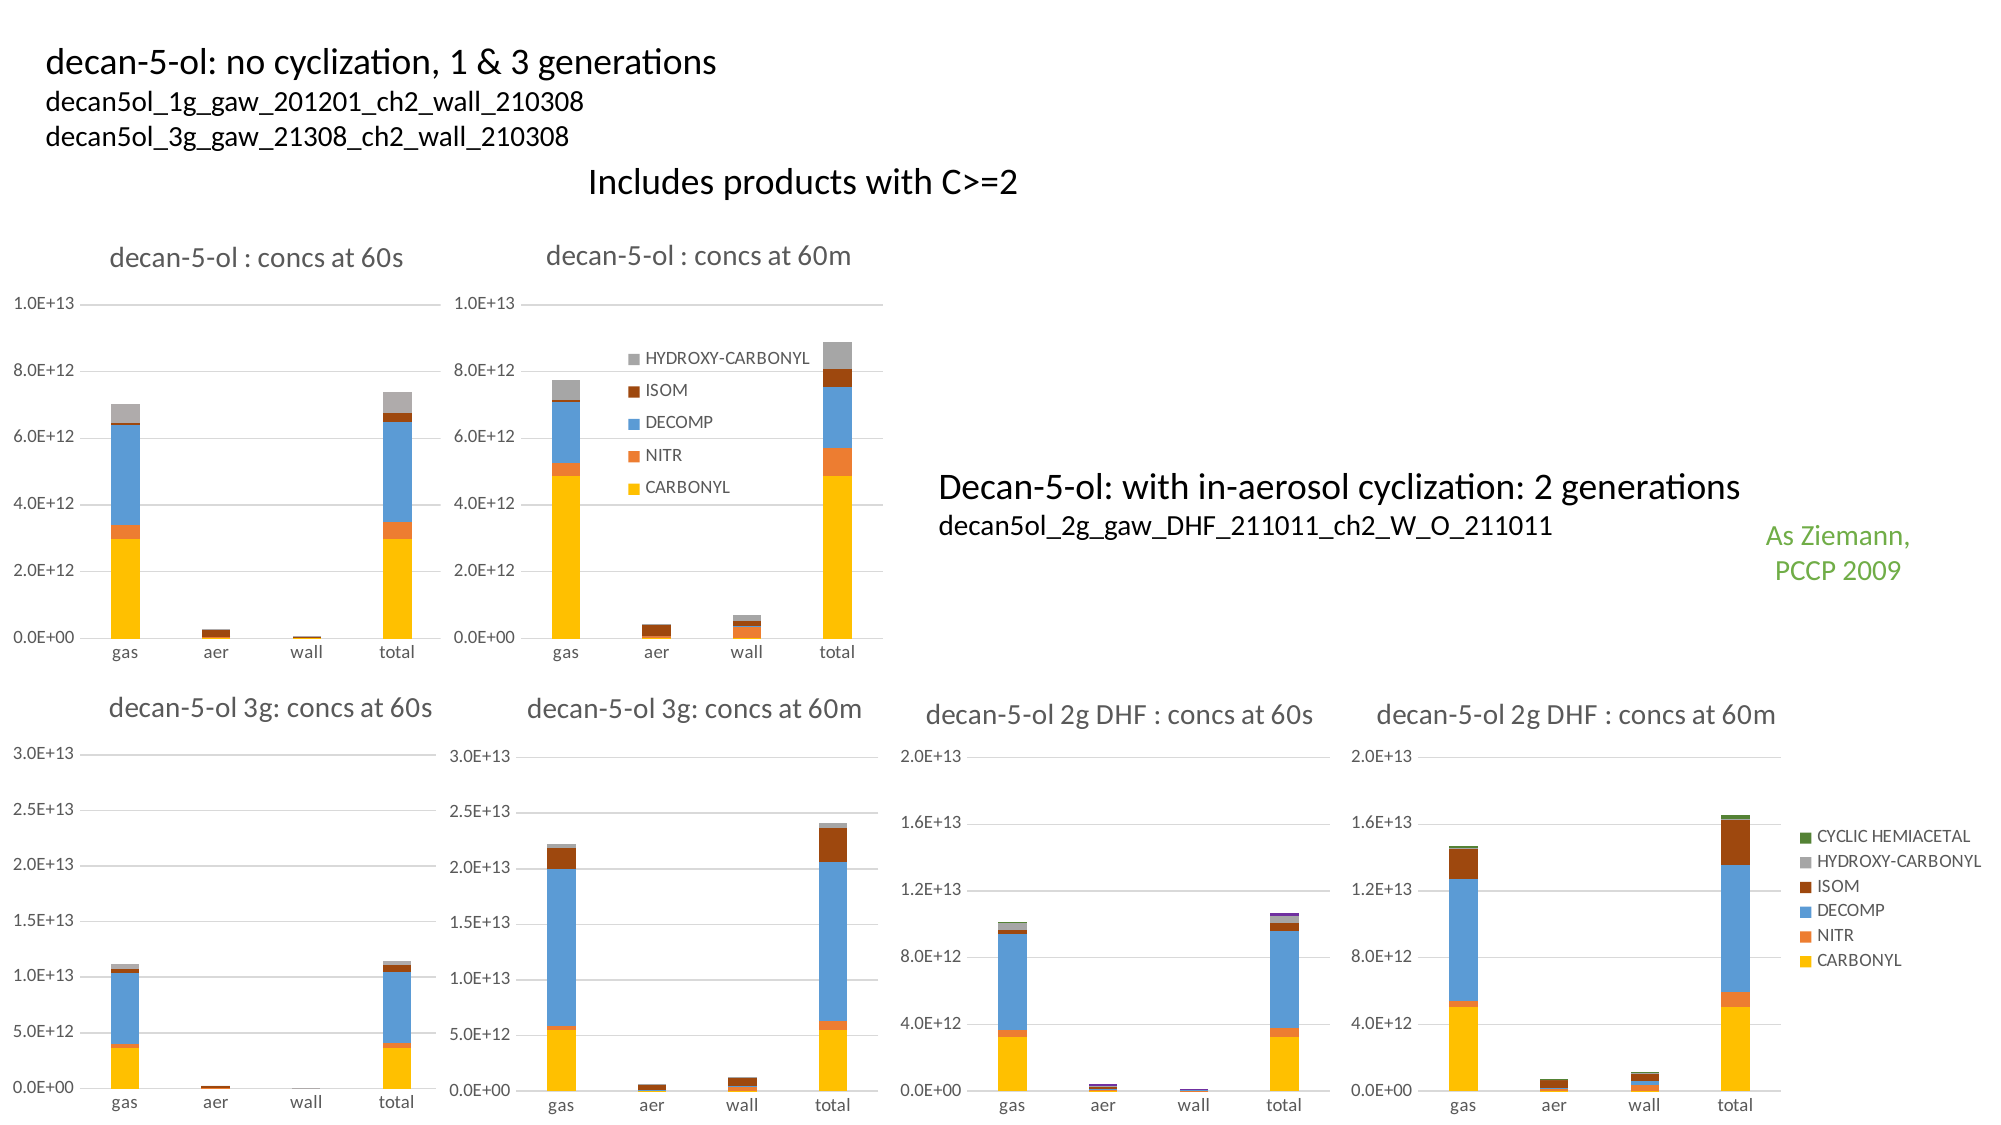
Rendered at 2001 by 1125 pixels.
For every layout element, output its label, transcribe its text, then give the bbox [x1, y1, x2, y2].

chart [0, 222, 2000, 1125]
text_box Decan-5-ol: with in-aerosol cyclization: 2 generations decan5ol_2g_gaw_DHF_211011_ch2_W_O_211011 [1103, 454, 1924, 549]
text_box Includes products with C>=2 [573, 149, 1034, 210]
text_box As Ziemann, PCCP 2009 [1736, 508, 1940, 594]
text_box decan-5-ol: no cyclization, 1 & 3 generations decan5ol_1g_gaw_201201_ch2_wall_210308 decan5ol_3g_gaw_21308_ch2_wall_210308 [30, 29, 1103, 160]
